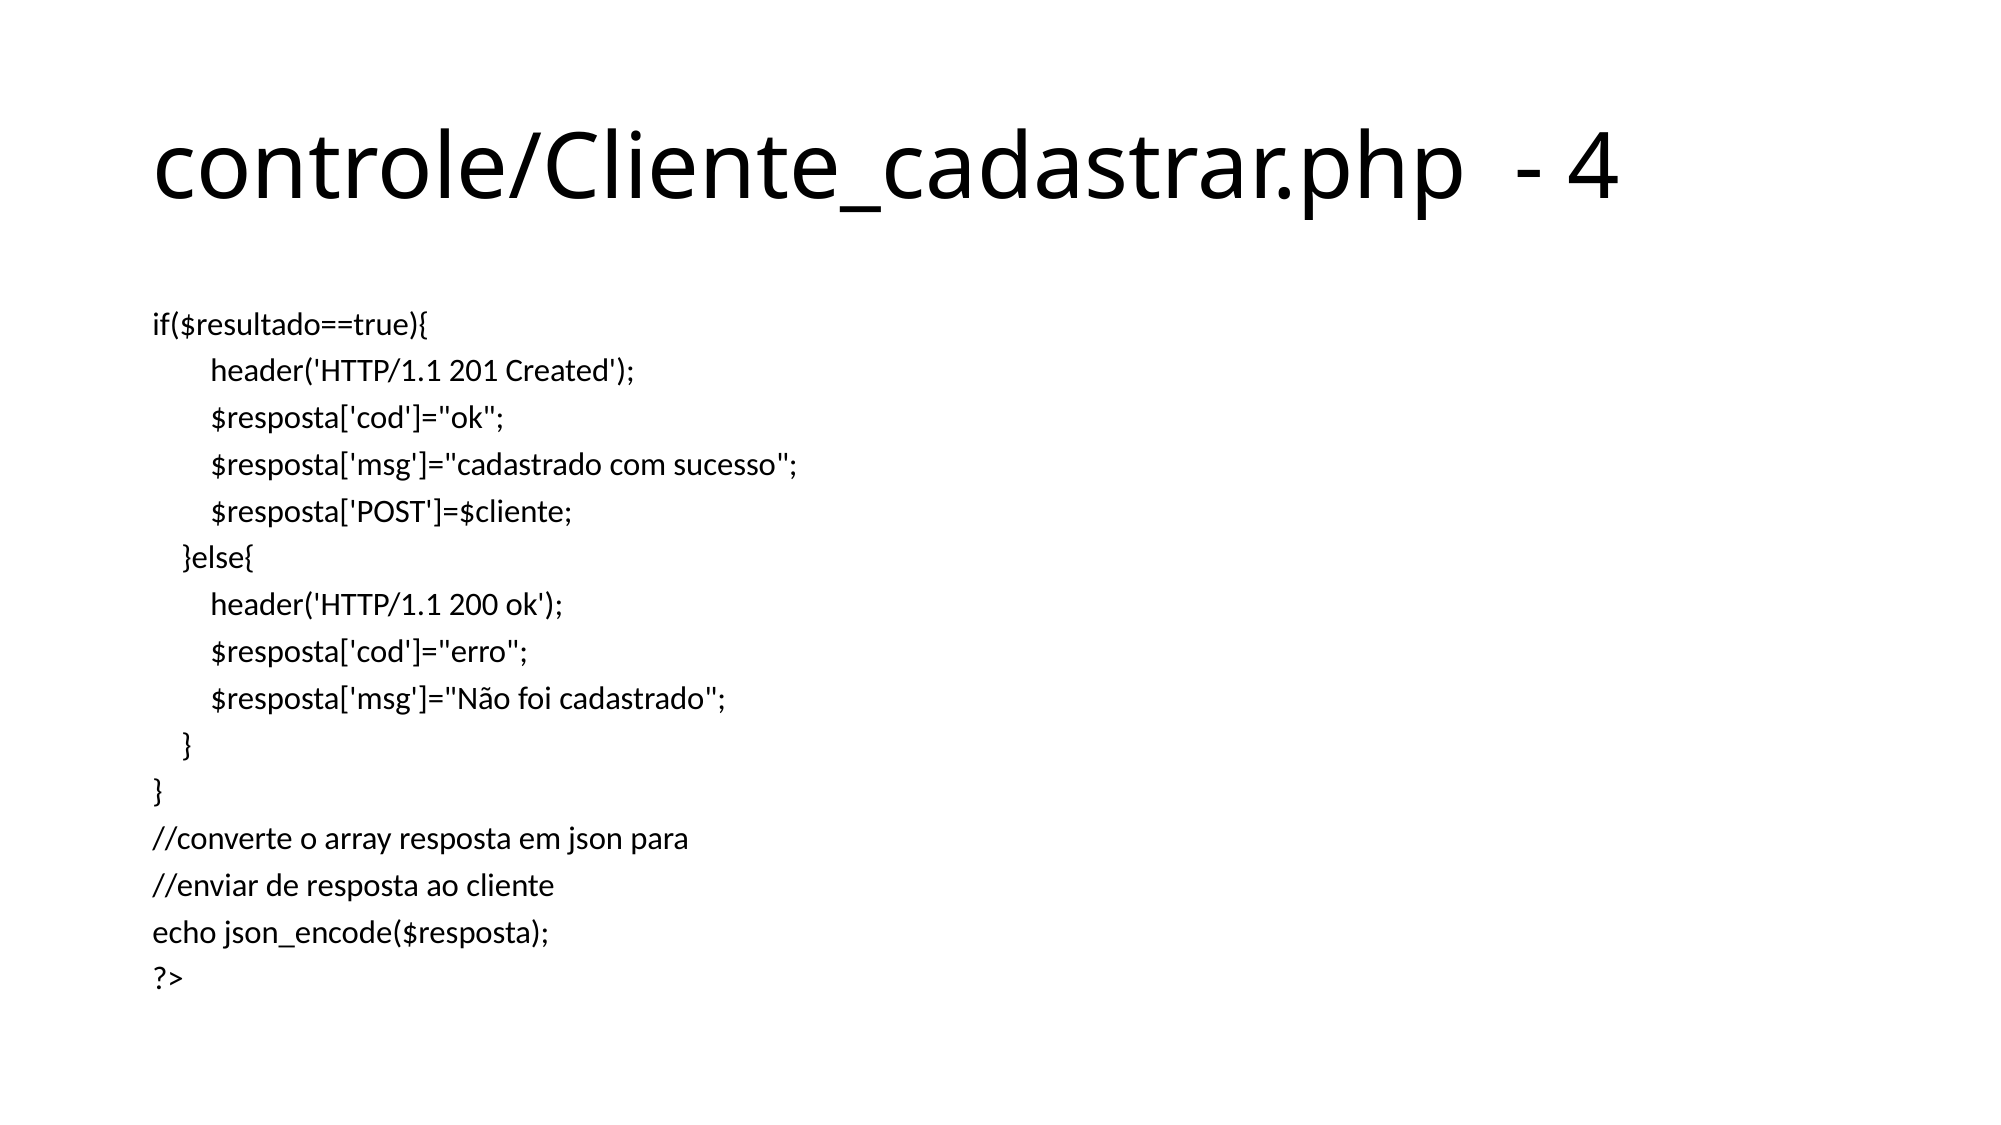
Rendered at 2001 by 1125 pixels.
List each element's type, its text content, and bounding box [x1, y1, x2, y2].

title controle/Cliente_cadastrar.php - 4 [137, 59, 1863, 278]
list if($resultado==true){ header('HTTP/1.1 201 Created'); $resposta['cod']="ok"; $resposta['msg']="cadastrado com sucesso"; $resposta['POST']=$cliente; }else{ header('HTTP/1.1 200 ok'); $resposta['cod']="erro"; $resposta['msg']="Não foi cadastrado"; } } //converte o array resposta em json para //enviar de resposta ao cliente echo json_encode($resposta); ?> [137, 299, 1863, 1014]
